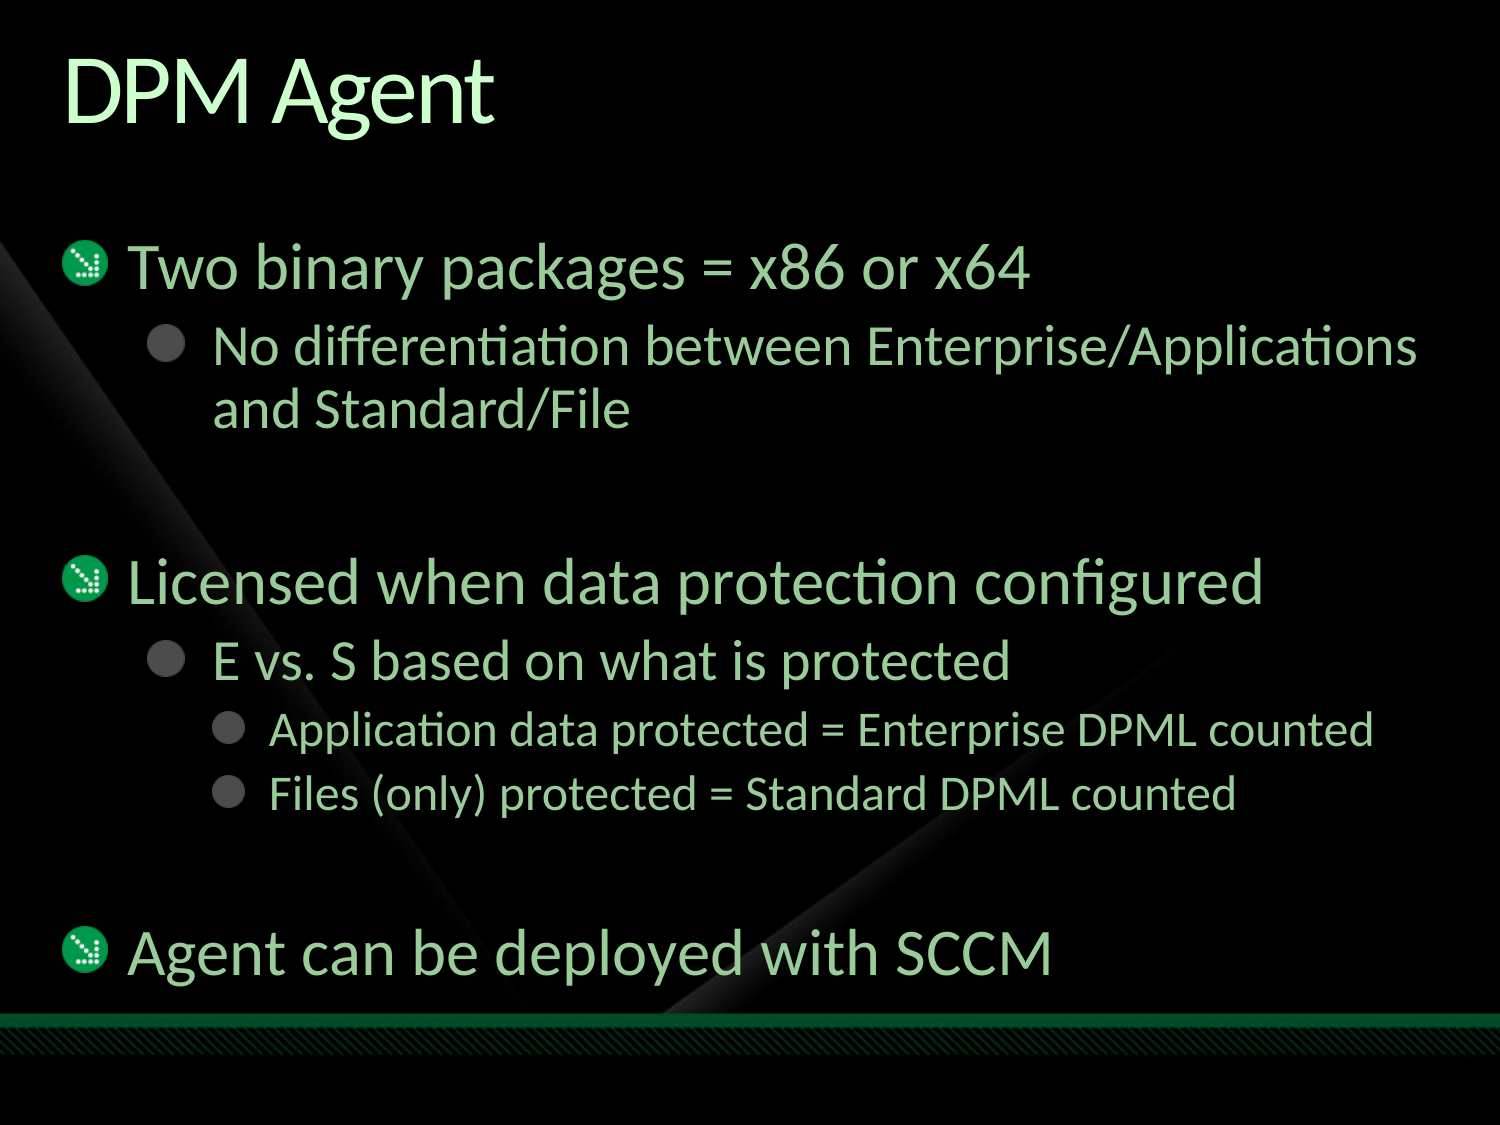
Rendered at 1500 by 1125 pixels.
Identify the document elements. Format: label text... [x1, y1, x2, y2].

title DPM Agent [62, 37, 1438, 147]
list Two binary packages = x86 or x64 No differentiation between Enterprise/Applications and Standard/File Licensed when data protection configured E vs. S based on what is protected Application data protected = Enterprise DPML counted Files (only) protected = Standard DPML counted Agent can be deployed with SCCM [62, 231, 1438, 595]
picture [0, 0, 1500, 1125]
